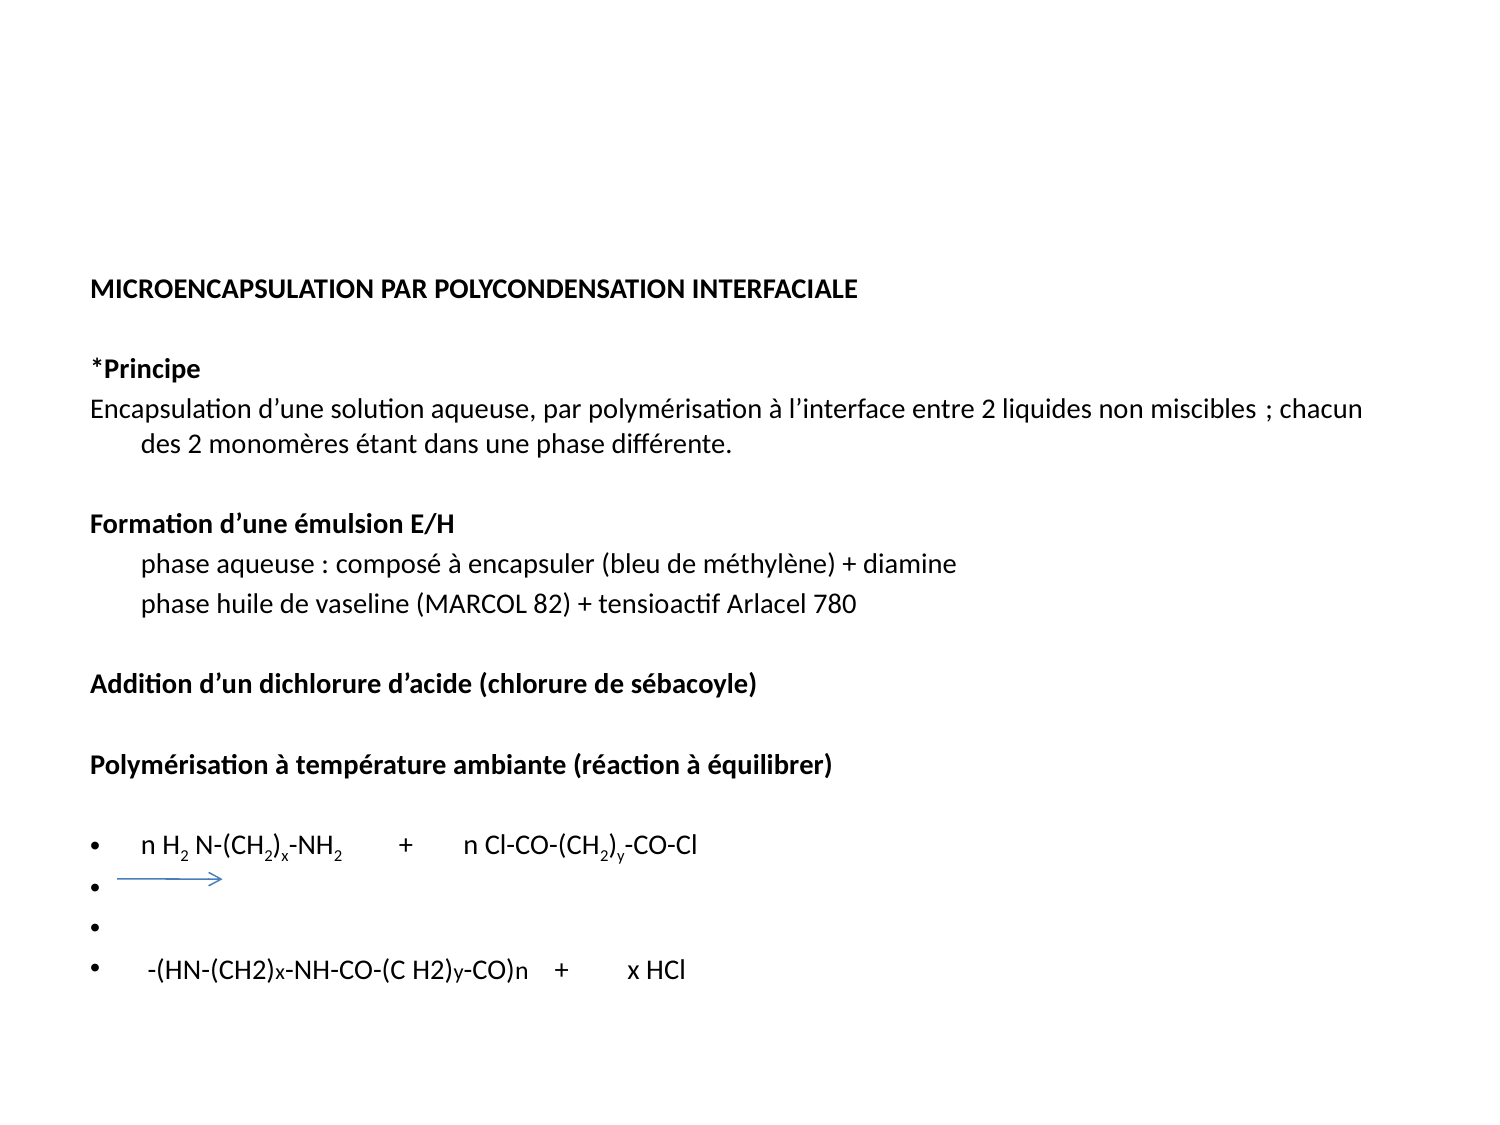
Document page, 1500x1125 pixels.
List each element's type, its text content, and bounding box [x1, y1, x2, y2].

list MICROENCAPSULATION PAR POLYCONDENSATION INTERFACIALE *Principe Encapsulation d’une solution aqueuse, par polymérisation à l’interface entre 2 liquides non miscibles ; chacun des 2 monomères étant dans une phase différente. Formation d’une émulsion E/H phase aqueuse : composé à encapsuler (bleu de méthylène) + diamine phase huile de vaseline (MARCOL 82) + tensioactif Arlacel 780 Addition d’un dichlorure d’acide (chlorure de sébacoyle) Polymérisation à température ambiante (réaction à équilibrer) n H2 N-(CH2)x-NH2 + n Cl-CO-(CH2)y-CO-Cl -(HN-(CH2)x-NH-CO-(C H2)y-CO)n + x HCl [75, 262, 1425, 1005]
